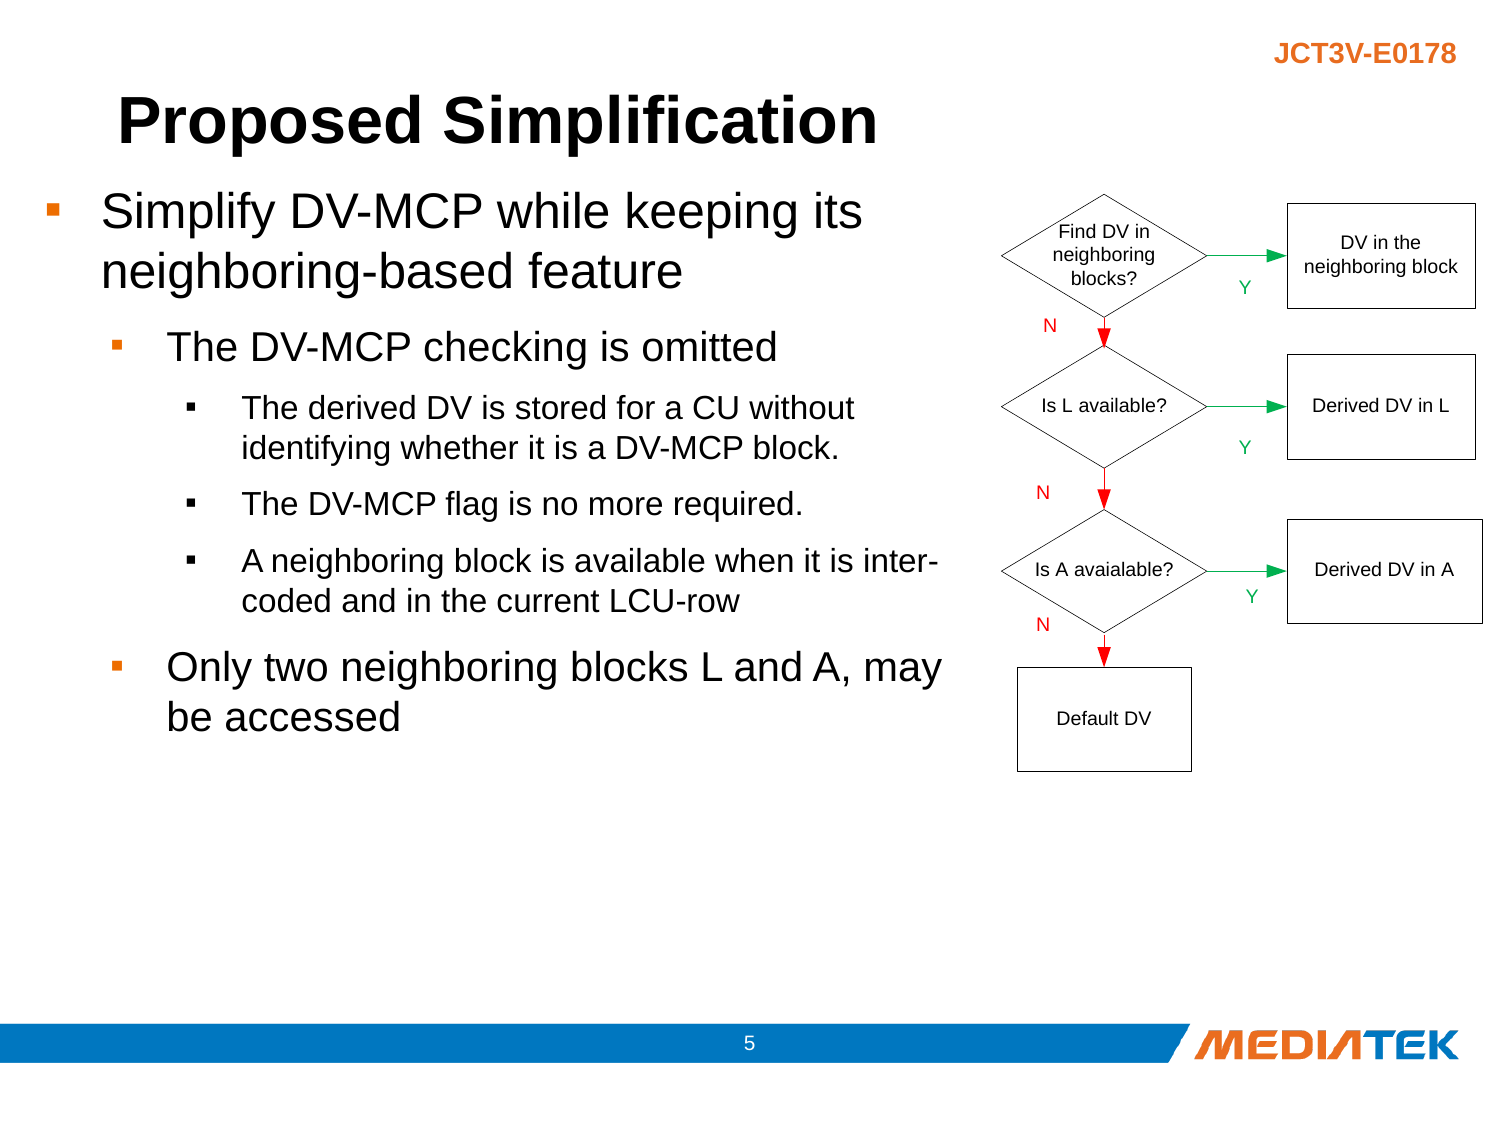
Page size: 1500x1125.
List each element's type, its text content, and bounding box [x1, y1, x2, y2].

title Proposed Simplification [101, 62, 1425, 172]
slide_number 4 [711, 1022, 789, 1090]
picture [789, 1023, 1459, 1063]
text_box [997, 190, 1486, 776]
picture [0, 1023, 711, 1063]
list Simplify DV-MCP while keeping its neighboring-based feature The DV-MCP checking is omitted The derived DV is stored for a CU without identifying whether it is a DV-MCP block. The DV-MCP flag is no more required. A neighboring block is available when it is inter-coded and in the current LCU-row Only two neighboring blocks L and A, may be accessed [29, 170, 999, 998]
